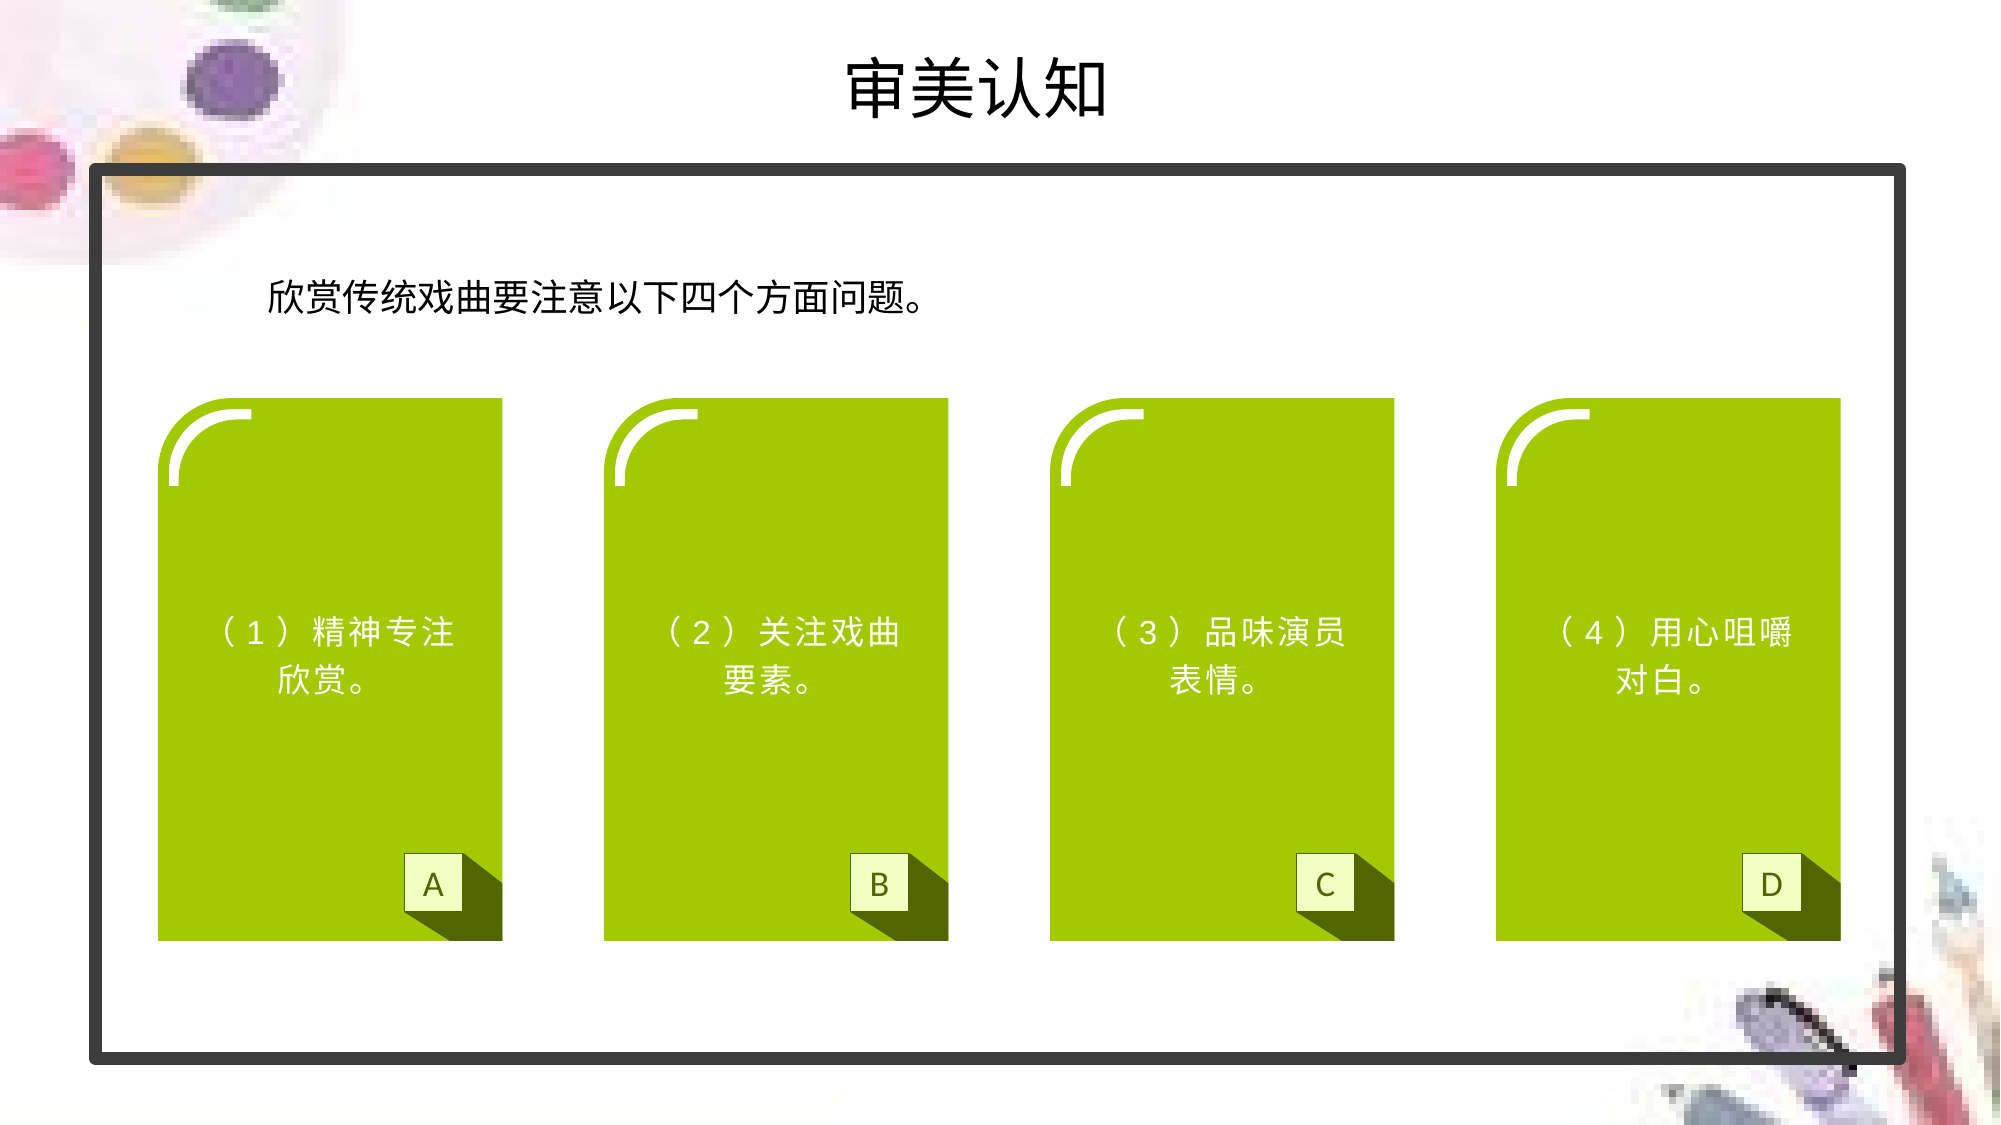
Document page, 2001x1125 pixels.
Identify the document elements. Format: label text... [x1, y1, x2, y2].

text_box （1）精神专注欣赏。 [184, 475, 477, 827]
text_box （4）用心咀嚼对白。 [1522, 475, 1815, 827]
text_box A [404, 853, 463, 912]
text_box [1050, 398, 1395, 941]
text_box C [1296, 853, 1355, 912]
text_box [603, 398, 949, 941]
text_box [850, 853, 949, 941]
text_box 欣赏传统戏曲要注意以下四个方面问题。 [177, 243, 1829, 326]
text_box D [1742, 853, 1801, 912]
text_box （2）关注戏曲要素。 [630, 475, 923, 827]
text_box [404, 853, 503, 941]
text_box [1742, 853, 1841, 941]
picture [0, 0, 2000, 1125]
text_box （3）品味演员表情。 [1076, 475, 1369, 827]
text_box [1496, 398, 1841, 941]
text_box B [850, 853, 909, 912]
text_box [157, 398, 503, 941]
text_box 审美认知 [828, 39, 1172, 135]
text_box [1296, 853, 1395, 941]
text_box [93, 167, 1902, 1061]
